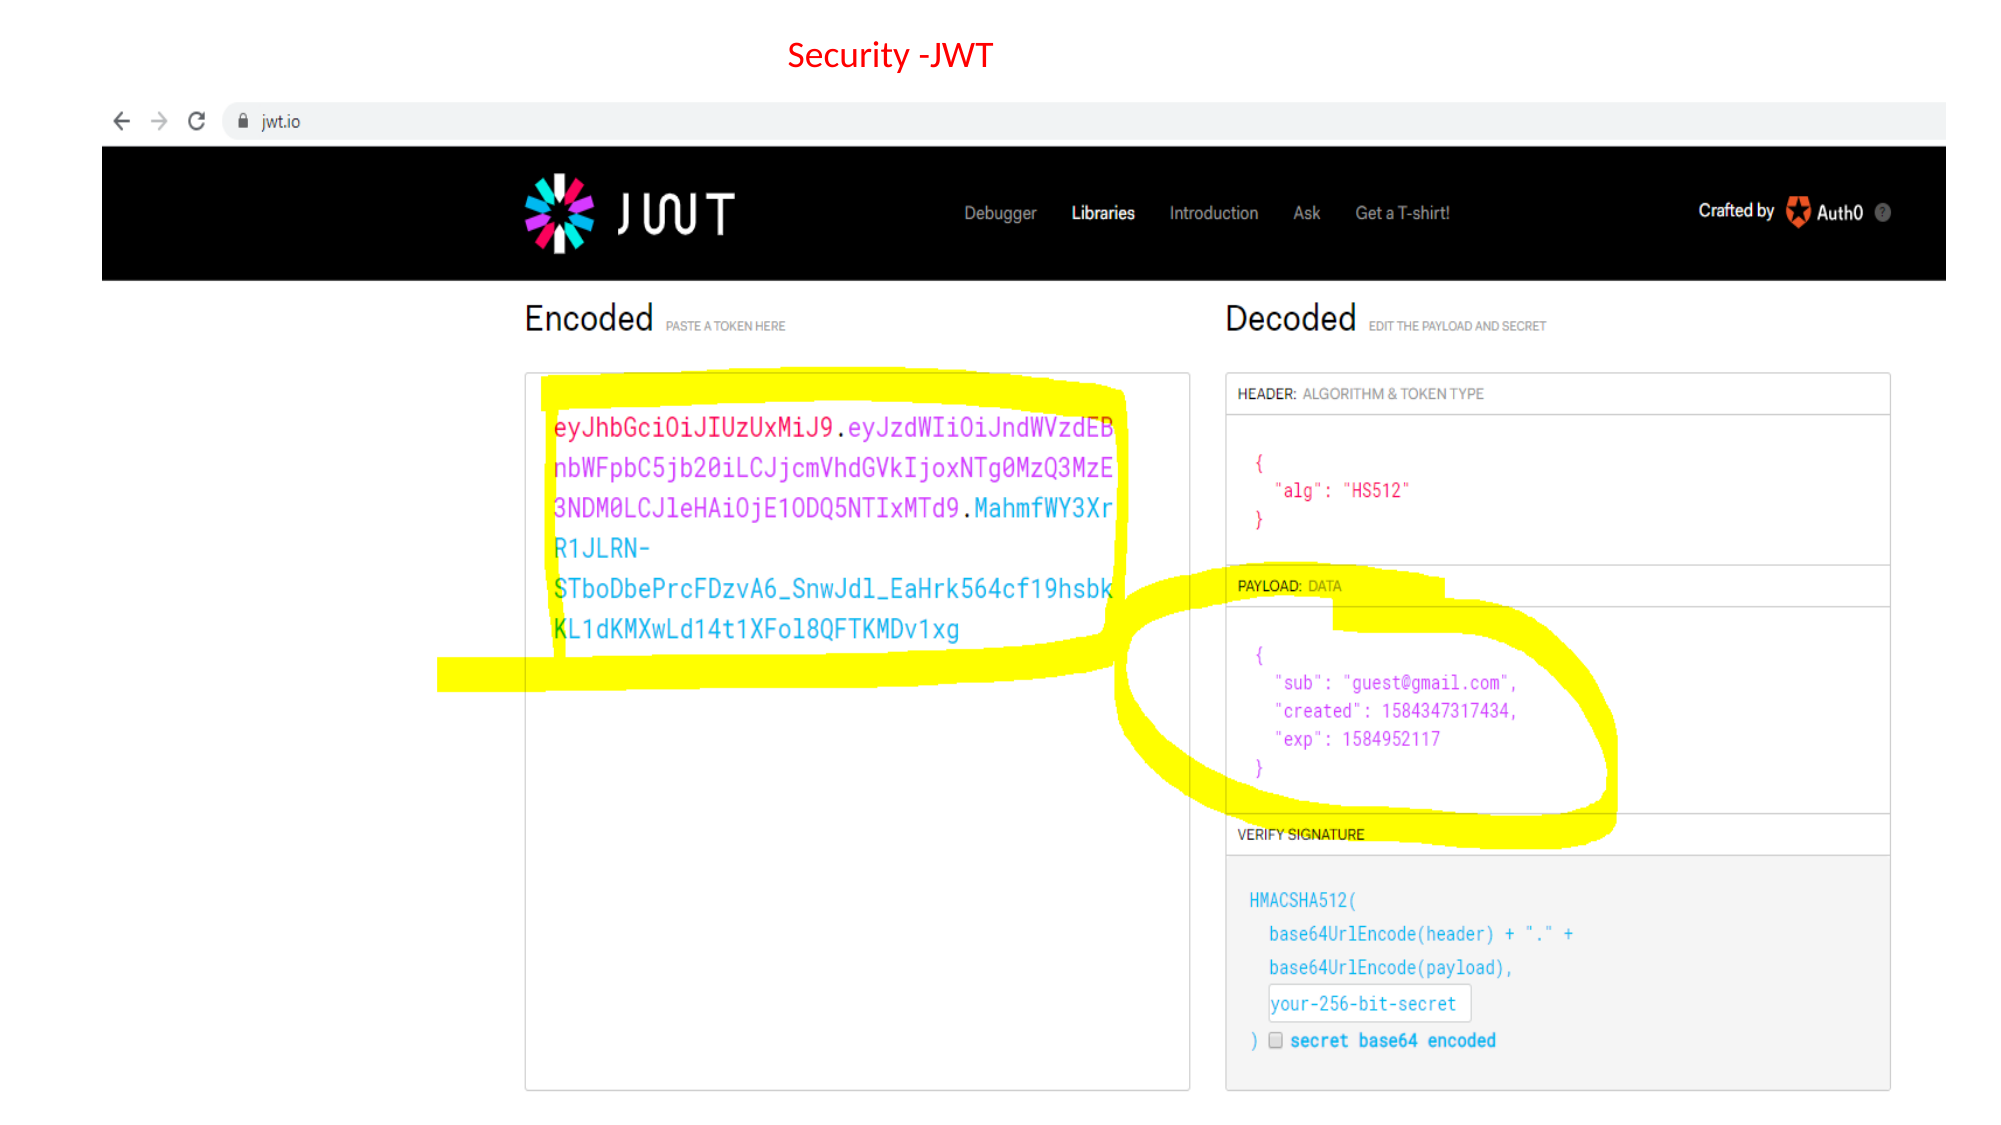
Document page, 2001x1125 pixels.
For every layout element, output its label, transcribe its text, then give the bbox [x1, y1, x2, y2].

picture [102, 101, 1946, 1098]
text_box Security -JWT [368, 16, 1413, 88]
